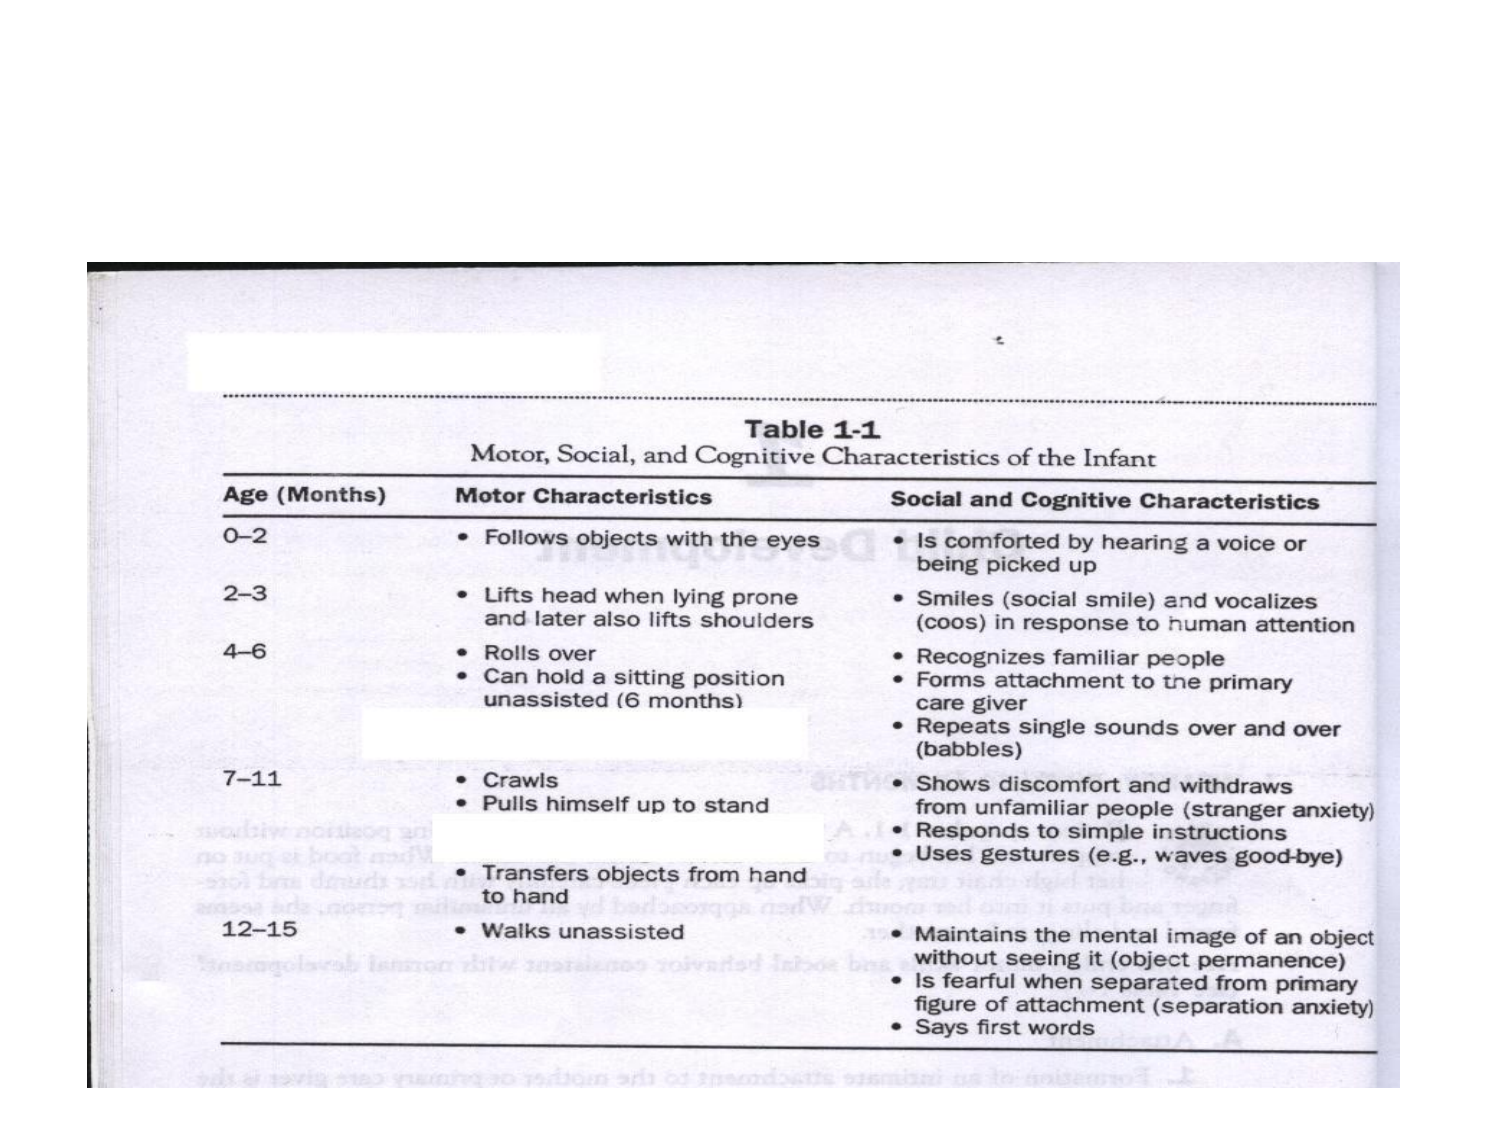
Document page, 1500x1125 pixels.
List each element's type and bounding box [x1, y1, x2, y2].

list [87, 262, 1401, 1088]
